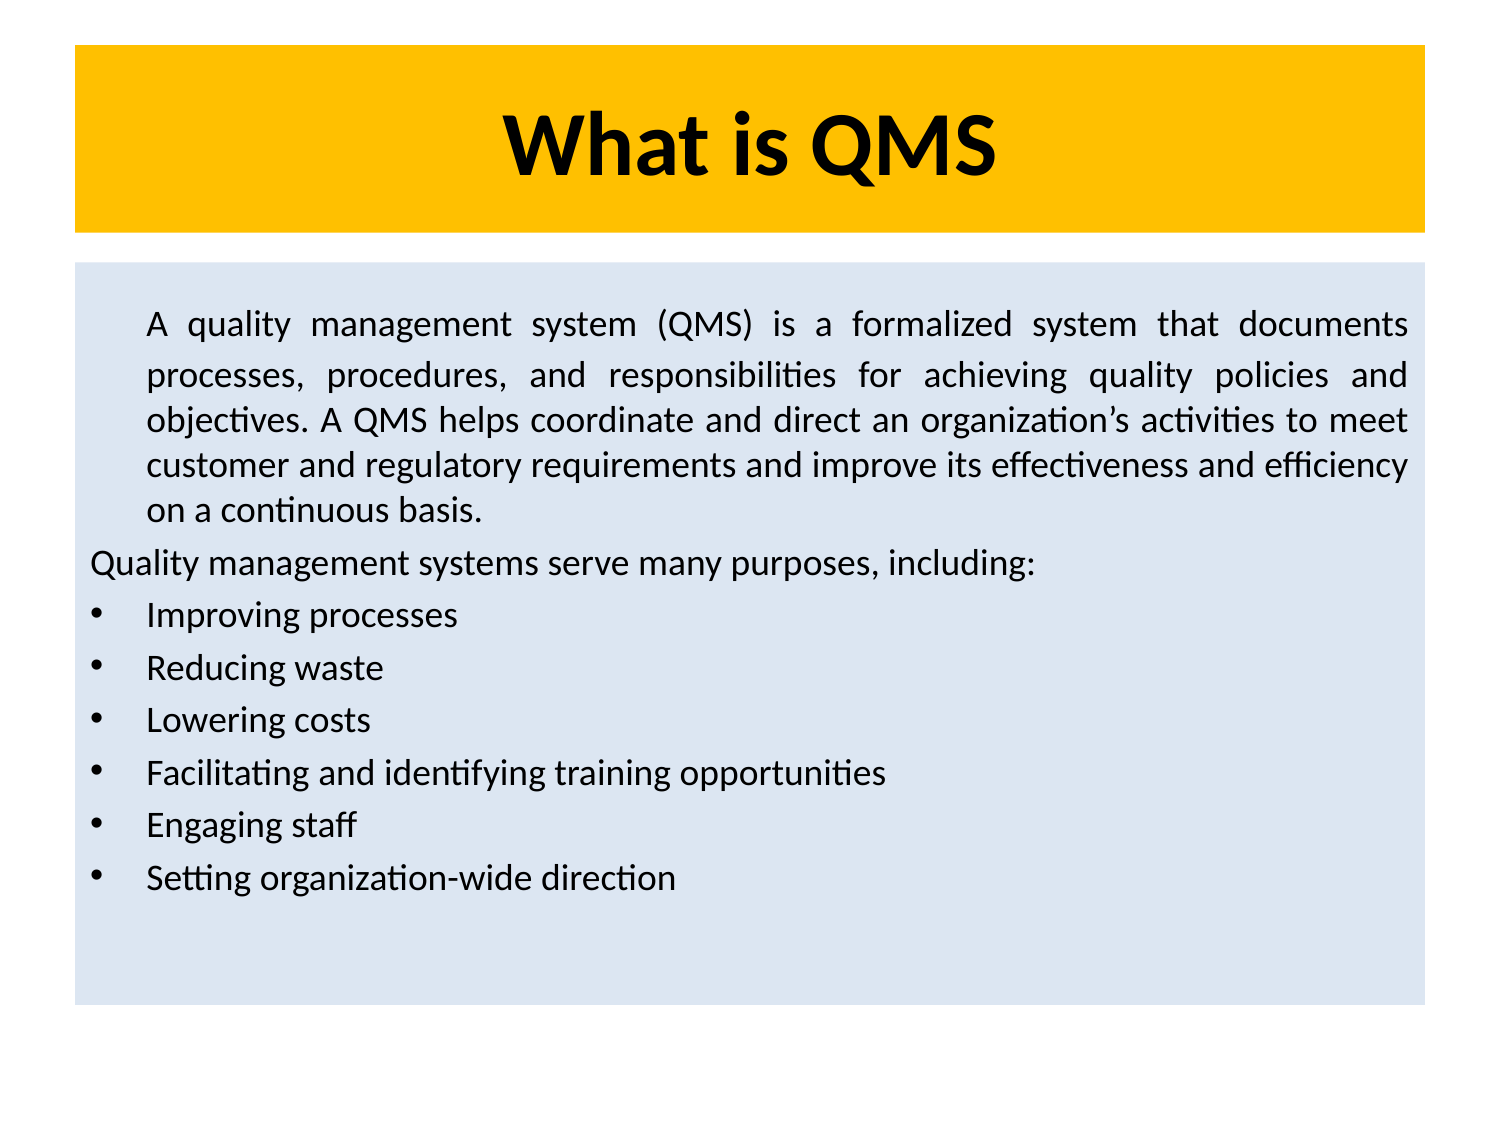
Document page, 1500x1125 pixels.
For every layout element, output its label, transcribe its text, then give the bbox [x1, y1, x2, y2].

list A quality management system (QMS) is a formalized system that documents processes, procedures, and responsibilities for achieving quality policies and objectives. A QMS helps coordinate and direct an organization’s activities to meet customer and regulatory requirements and improve its effectiveness and efficiency on a continuous basis. Quality management systems serve many purposes, including: Improving processes Reducing waste Lowering costs Facilitating and identifying training opportunities Engaging staff Setting organization-wide direction [75, 262, 1425, 1005]
title What is QMS [75, 45, 1425, 233]
